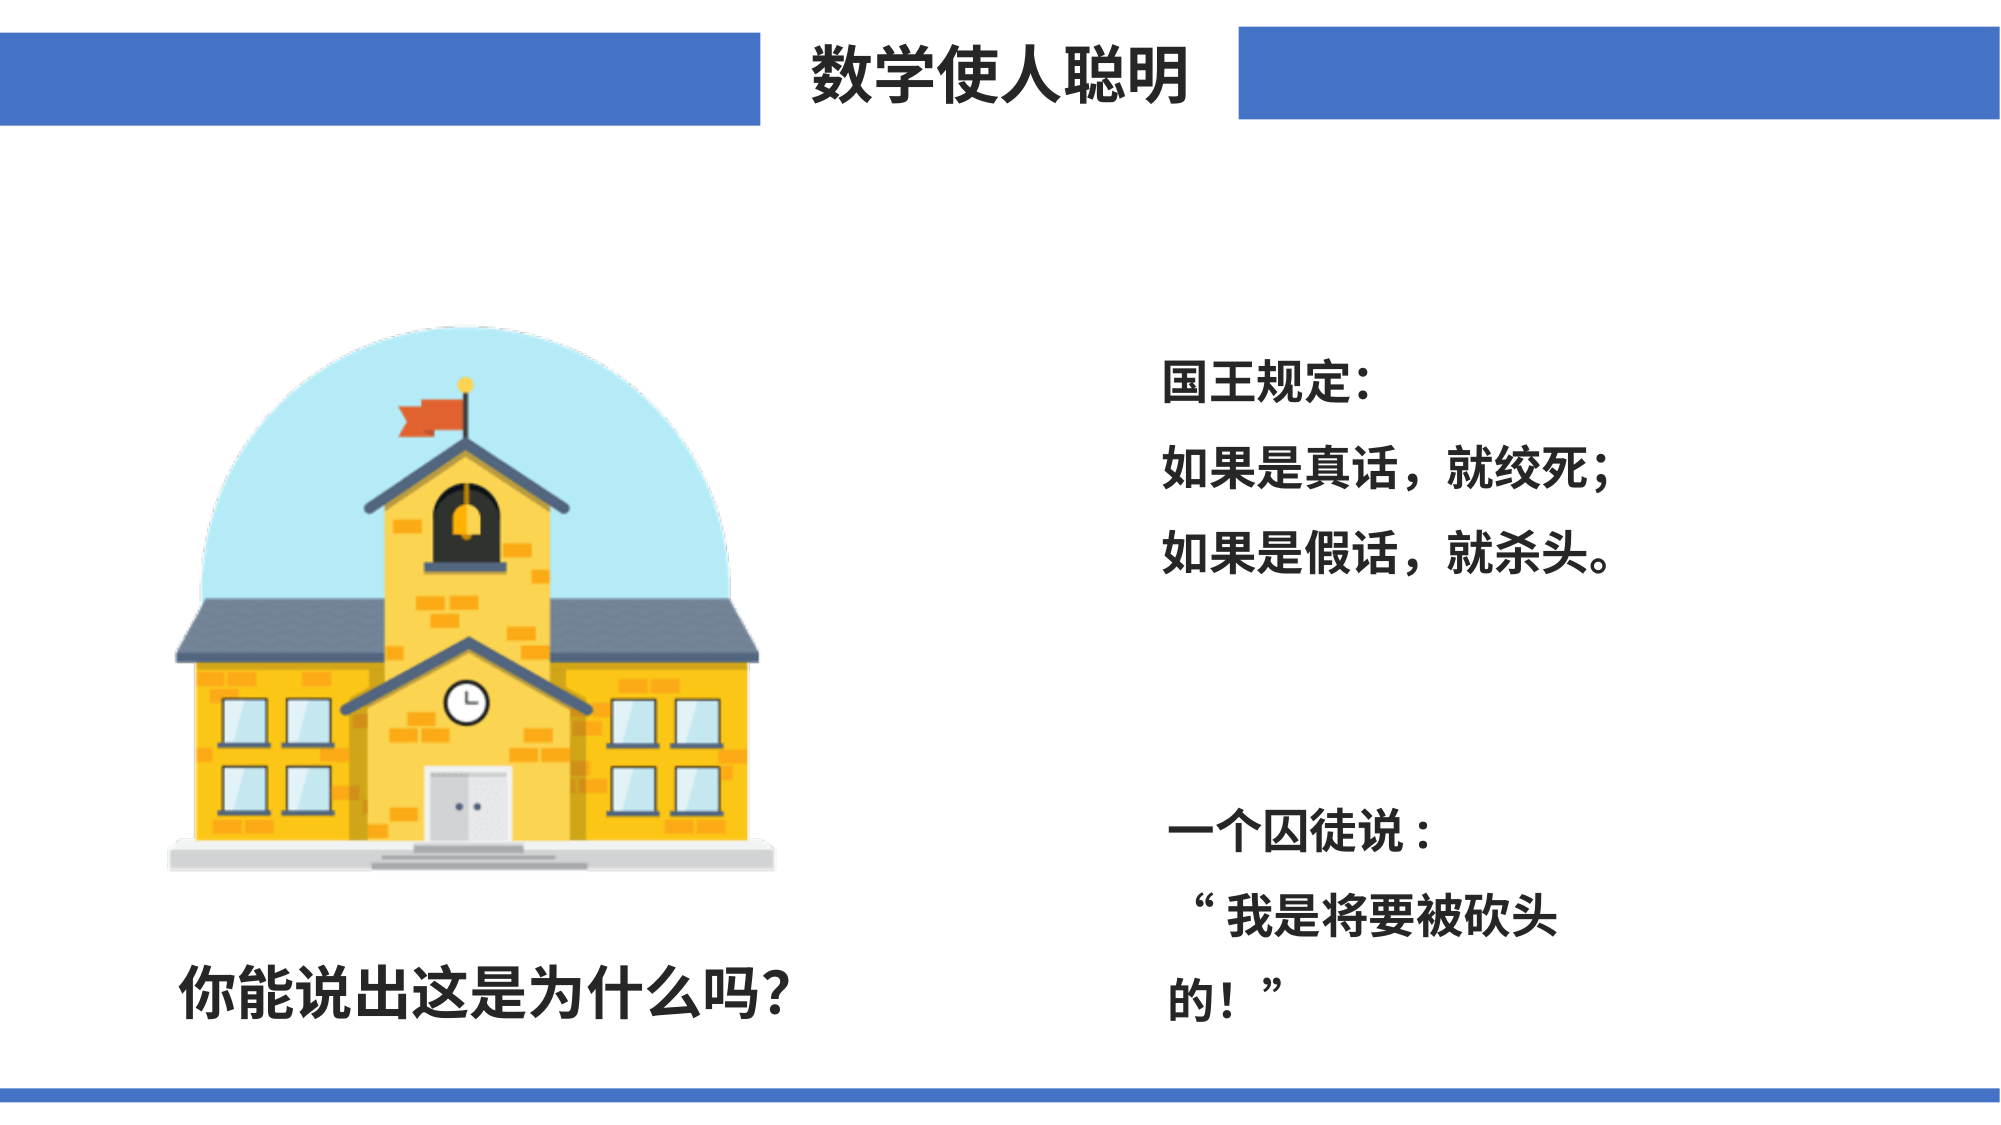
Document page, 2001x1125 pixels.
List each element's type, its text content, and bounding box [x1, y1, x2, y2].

text_box [0, 1087, 2000, 1103]
picture [147, 274, 811, 940]
text_box 数学使人聪明 [795, 27, 1205, 119]
text_box [0, 32, 761, 127]
text_box 你能说出这是为什么吗？ [163, 940, 811, 1035]
text_box 国王规定： 如果是真话，就绞死； 如果是假话，就杀头。 [1147, 316, 1651, 588]
text_box 一个囚徒说: “我是将要被砍头的！” [1152, 765, 1716, 1036]
text_box [1238, 26, 2000, 121]
